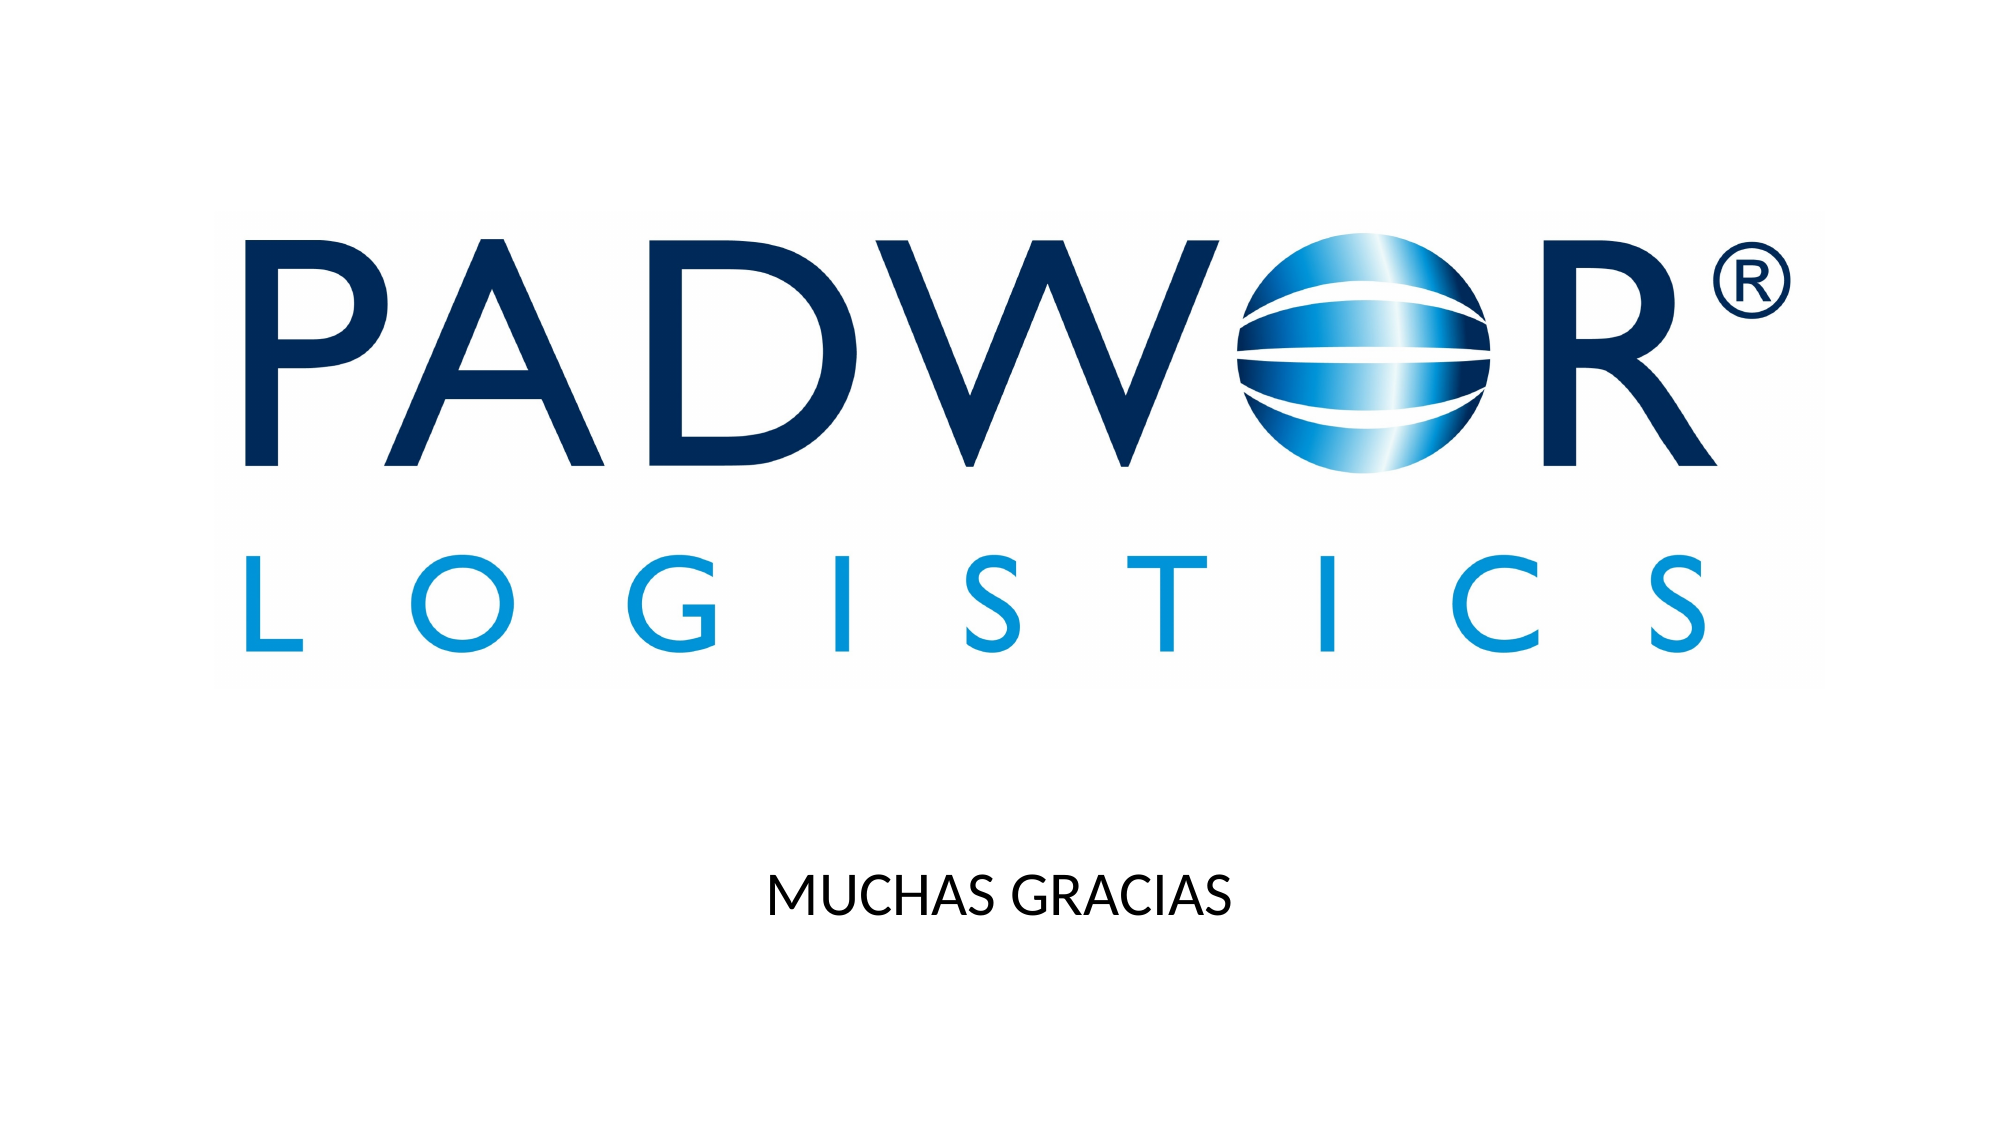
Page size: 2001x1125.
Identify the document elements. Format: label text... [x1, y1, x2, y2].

picture [214, 211, 1826, 690]
subtitle MUCHAS GRACIAS [249, 853, 1750, 1030]
